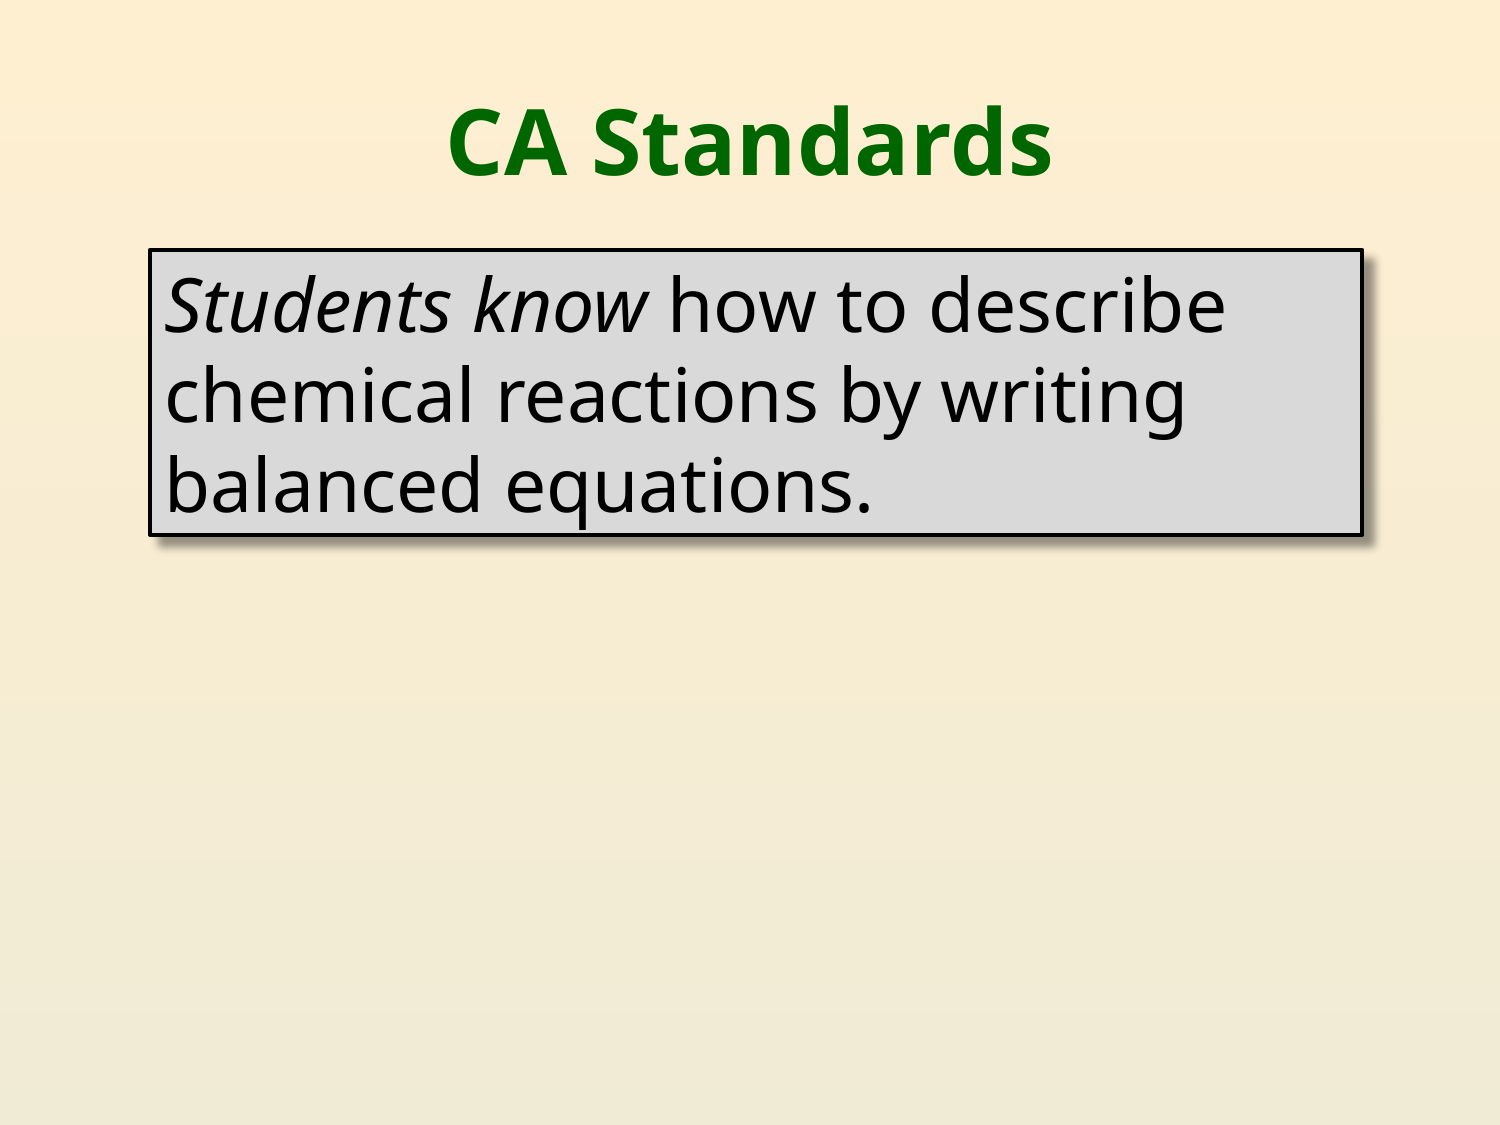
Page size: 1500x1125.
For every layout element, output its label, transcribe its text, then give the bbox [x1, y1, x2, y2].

title CA Standards [75, 45, 1425, 233]
text_box Students know how to describe chemical reactions by writing balanced equations. [149, 249, 1363, 535]
